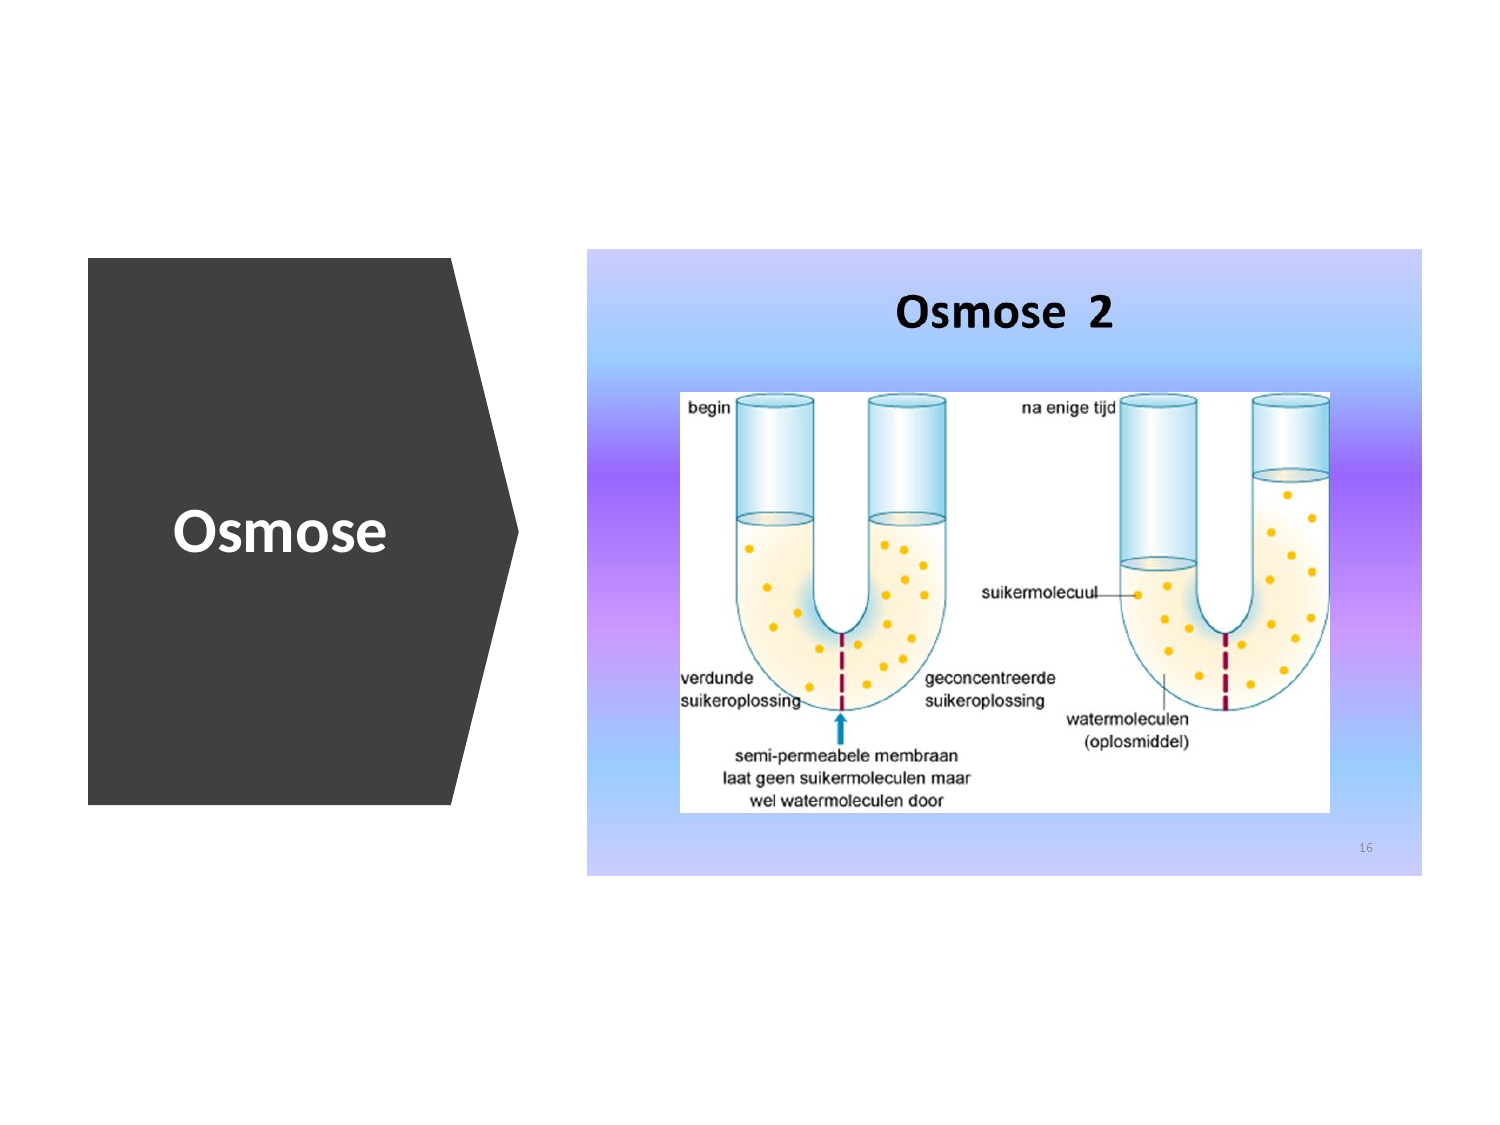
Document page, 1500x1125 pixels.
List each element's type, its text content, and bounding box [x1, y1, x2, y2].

title Osmose [126, 322, 450, 741]
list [587, 249, 1423, 876]
text_box [86, 256, 521, 808]
